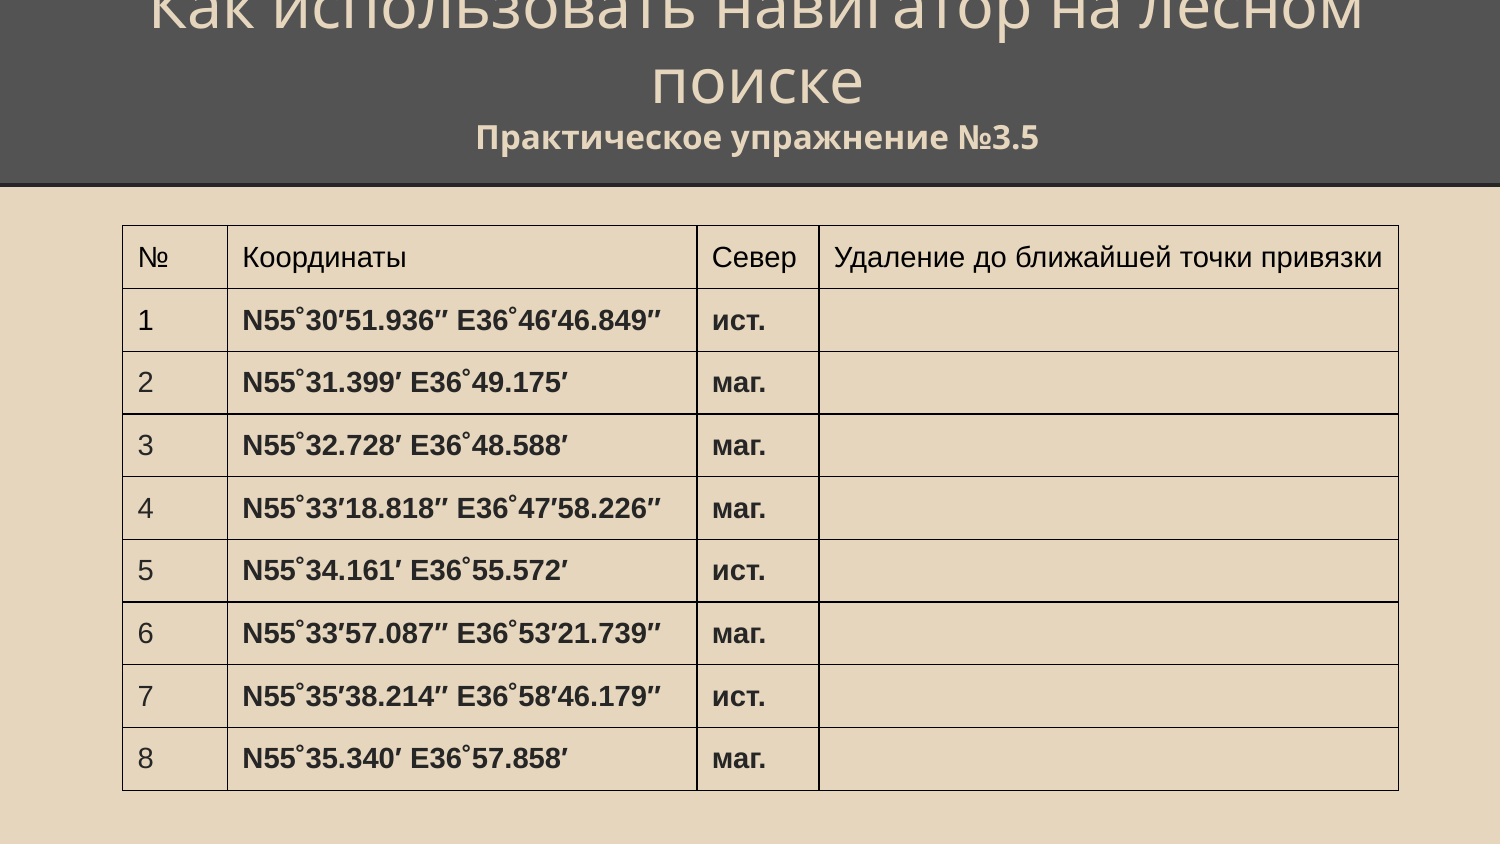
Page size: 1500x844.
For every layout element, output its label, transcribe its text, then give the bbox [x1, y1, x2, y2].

table_cell 6 [123, 603, 227, 664]
table_cell N55˚32.728′ E36˚48.588′ [228, 415, 696, 476]
table_cell [820, 415, 1398, 476]
table_cell 3 [123, 415, 227, 476]
title Как использовать навигатор на лесном поиске Практическое упражнение №3.5 [24, 10, 1492, 172]
table_cell ист. [698, 540, 818, 601]
table_cell [820, 352, 1398, 413]
table_cell ист. [698, 289, 818, 351]
table_cell N55˚34.161′ E36˚55.572′ [228, 540, 696, 601]
table_header Координаты [228, 226, 696, 288]
table_cell N55˚30′51.936″ E36˚46′46.849″ [228, 289, 696, 351]
table_cell N55˚35′38.214″ E36˚58′46.179″ [228, 665, 696, 727]
table_cell [820, 477, 1398, 539]
table_cell ист. [698, 665, 818, 727]
table_cell маг. [698, 477, 818, 539]
table_cell маг. [698, 415, 818, 476]
table_cell 7 [123, 665, 227, 727]
table_cell маг. [698, 352, 818, 413]
table_cell [820, 289, 1398, 351]
table_cell 1 [123, 289, 227, 351]
table_cell 5 [123, 540, 227, 601]
table_header № [123, 226, 227, 288]
table_cell [820, 603, 1398, 664]
table_header Север [698, 226, 818, 288]
table_cell [820, 540, 1398, 601]
table_cell маг. [698, 728, 818, 790]
table_cell N55˚33′57.087″ E36˚53′21.739″ [228, 603, 696, 664]
table_cell N55˚33′18.818″ E36˚47′58.226″ [228, 477, 696, 539]
table_cell 2 [123, 352, 227, 413]
table_cell 8 [123, 728, 227, 790]
table_header Удаление до ближайшей точки привязки [820, 226, 1398, 288]
table_cell маг. [698, 603, 818, 664]
table_cell 4 [123, 477, 227, 539]
table_cell N55˚31.399′ E36˚49.175′ [228, 352, 696, 413]
table_cell [820, 665, 1398, 727]
table_cell [820, 728, 1398, 790]
table_cell N55˚35.340′ E36˚57.858′ [228, 728, 696, 790]
